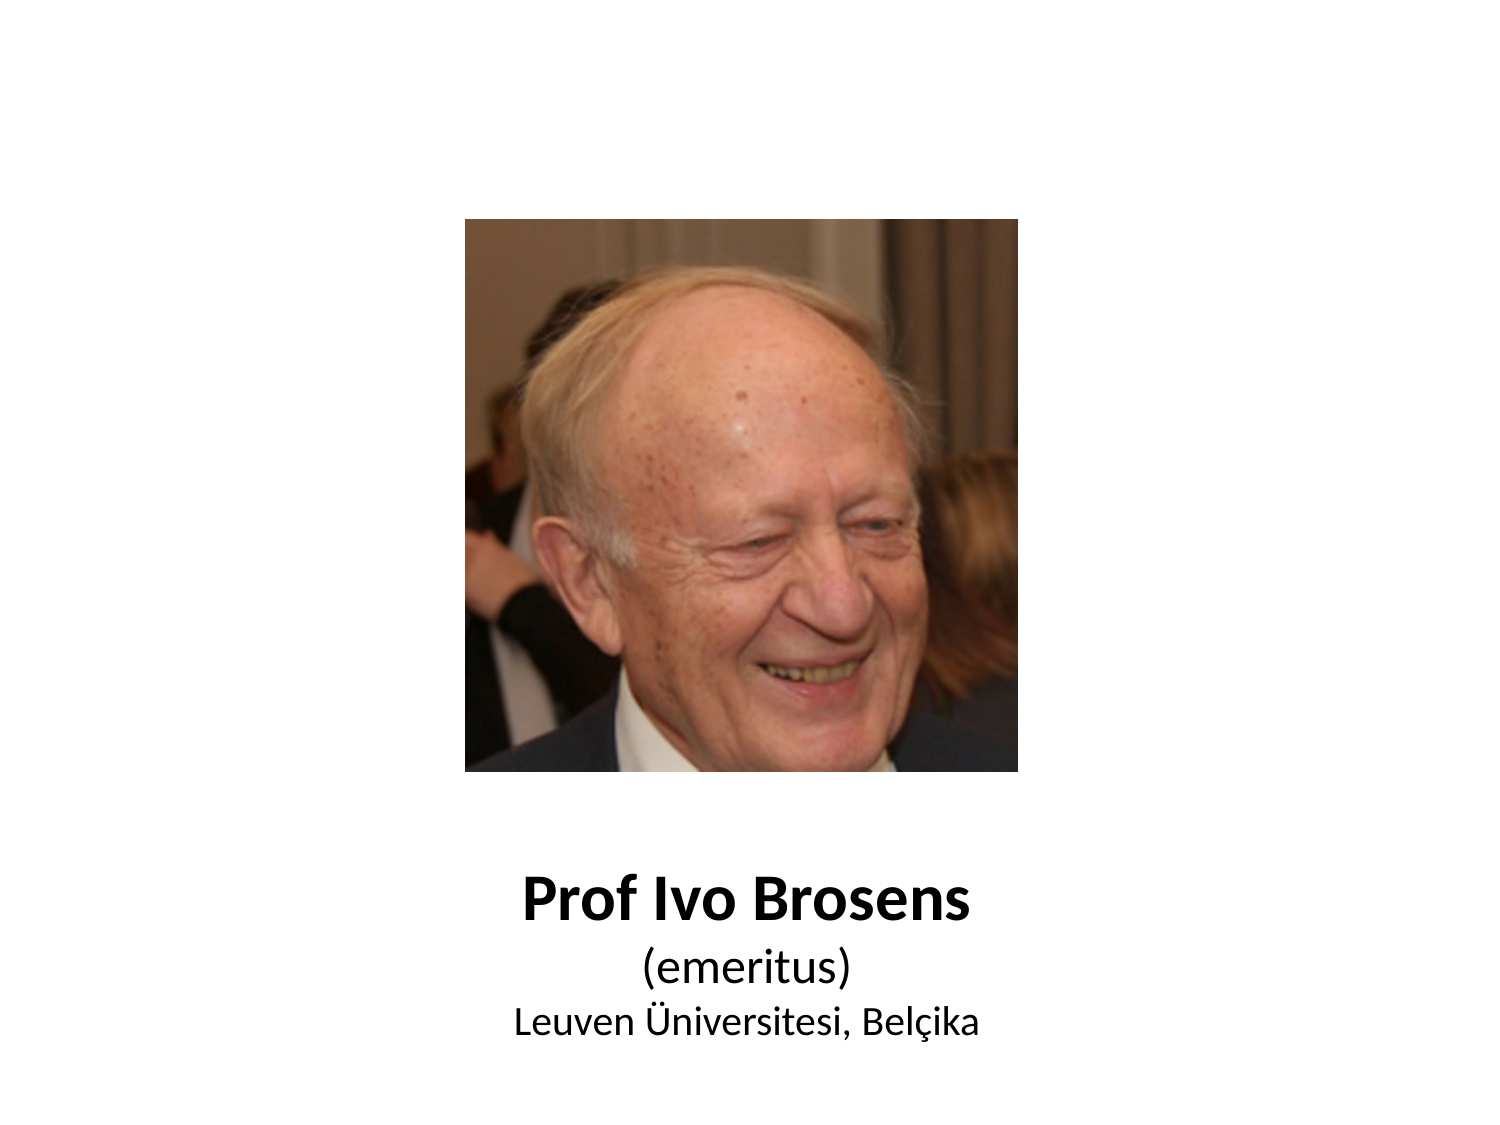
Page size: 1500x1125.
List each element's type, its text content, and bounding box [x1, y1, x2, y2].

picture [465, 219, 1018, 772]
text_box Prof Ivo Brosens (emeritus) Leuven Üniversitesi, Belçika [498, 846, 996, 1051]
